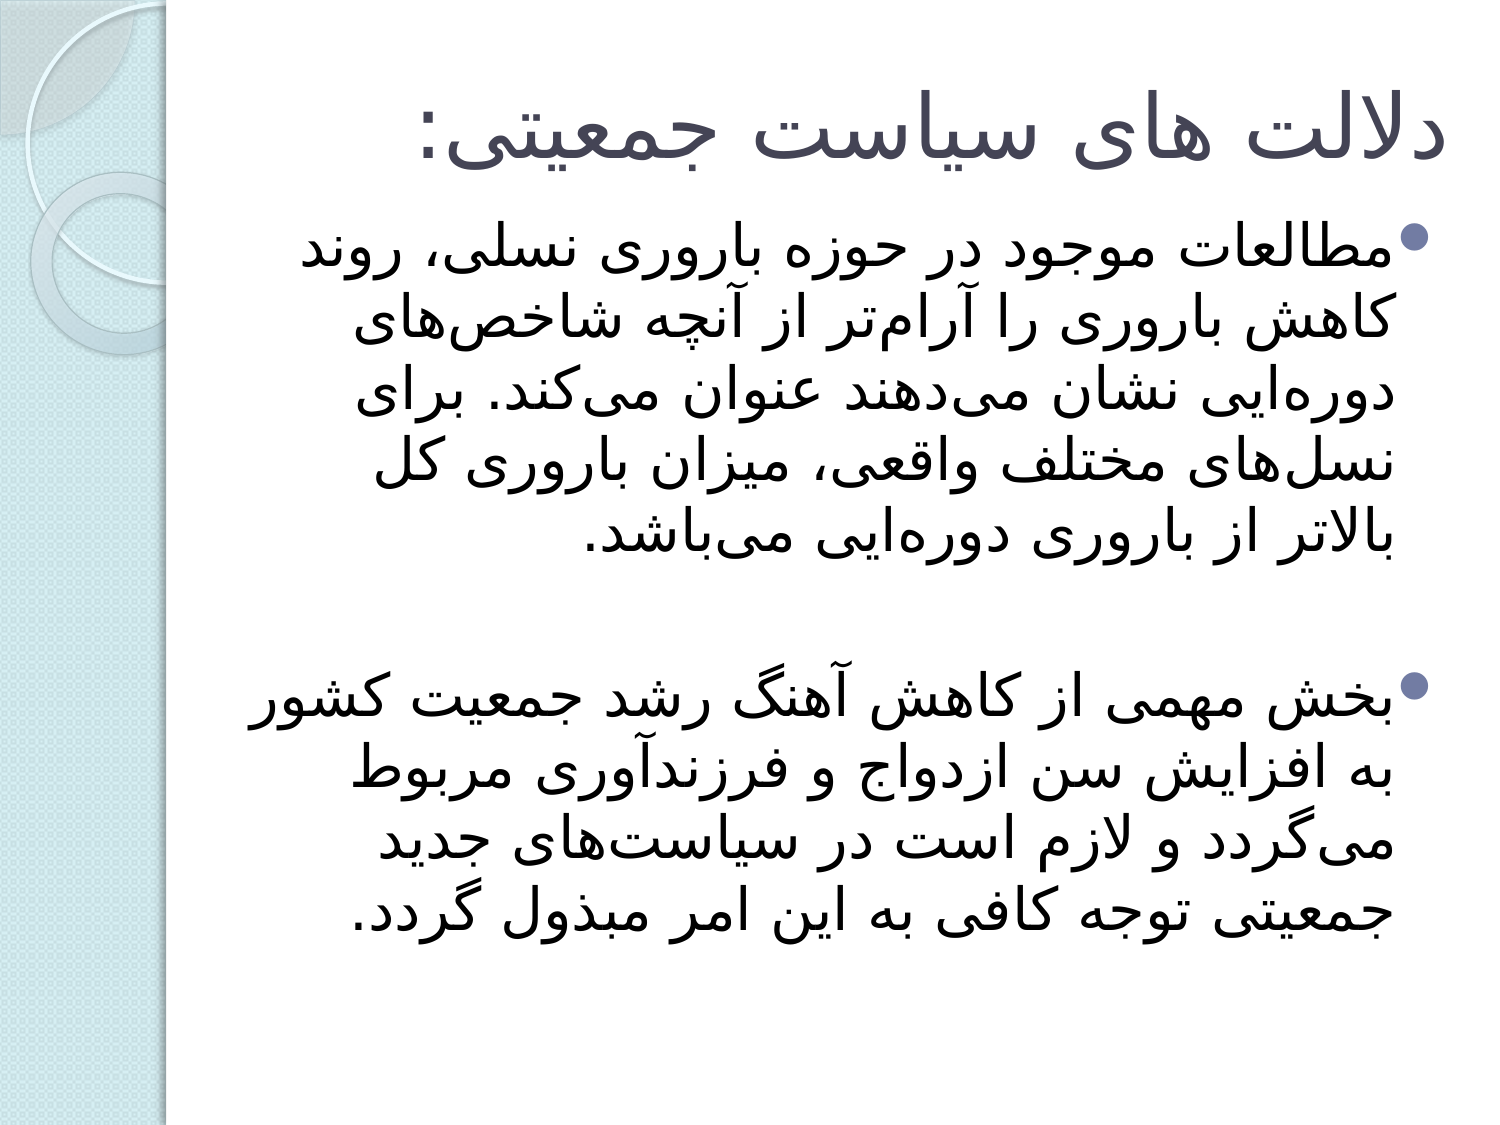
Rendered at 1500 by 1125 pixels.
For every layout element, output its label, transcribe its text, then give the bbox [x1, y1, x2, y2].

title دلالت های سیاست جمعیتی: [235, 45, 1466, 200]
list مطالعات موجود در حوزه باروری نسلی، روند کاهش باروری را آرام‌تر از آنچه شاخص‌های دوره‌ایی نشان می‌دهند عنوان می‌کند. برای نسل‌های مختلف واقعی، میزان باروری کل بالاتر از باروری دوره‌ایی می‌باشد. بخش مهمی از کاهش آهنگ رشد جمعیت کشور به افزایش سن ازدواج و فرزندآوری مربوط می‌گردد و لازم است در سیاست‌های جدید جمعیتی توجه کافی به این امر مبذول گردد. [235, 200, 1466, 1025]
